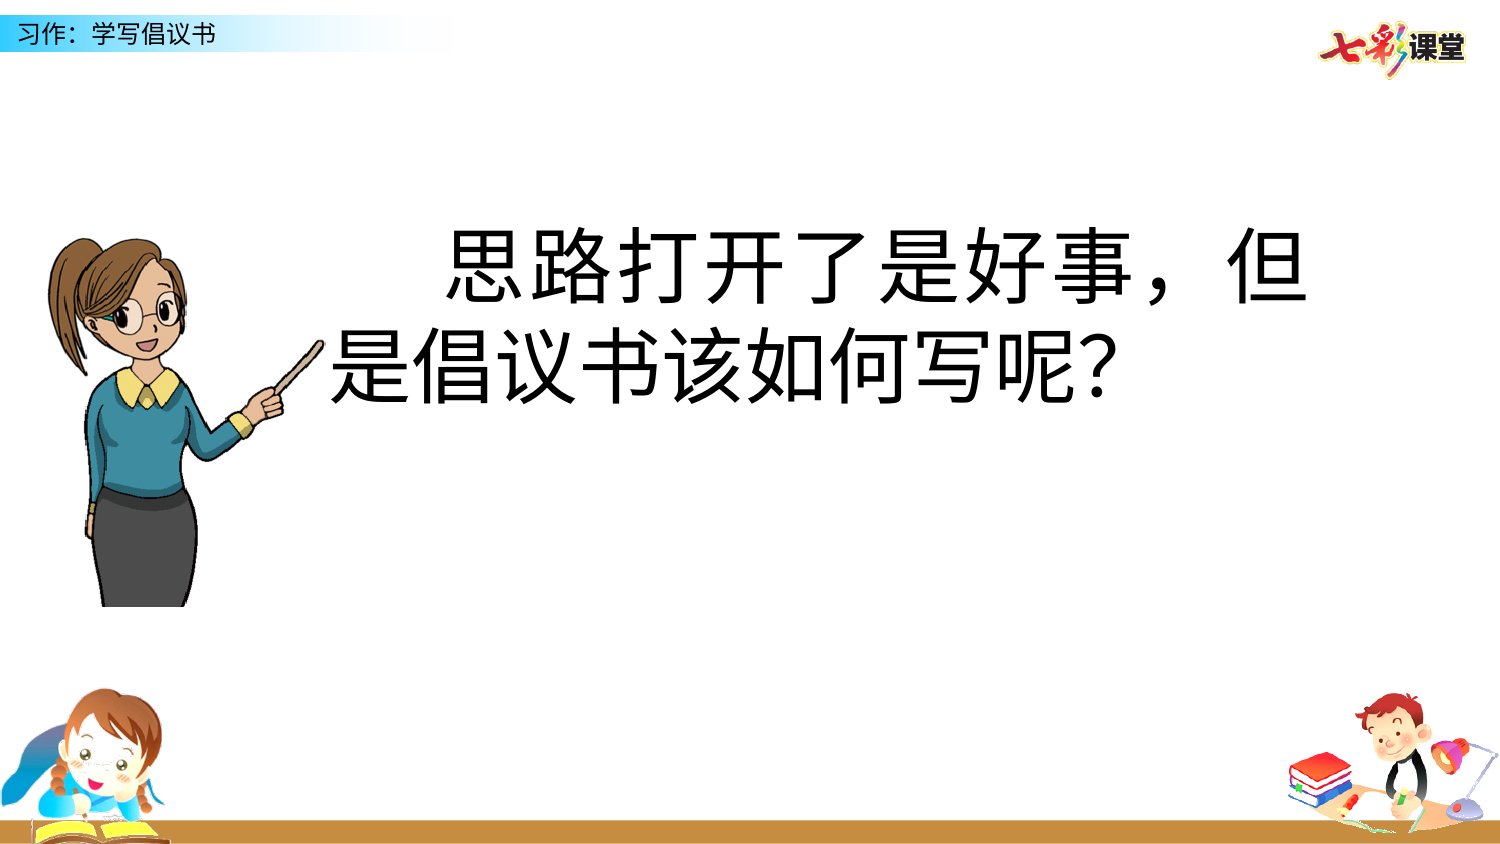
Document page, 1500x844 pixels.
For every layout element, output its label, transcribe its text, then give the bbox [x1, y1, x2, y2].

picture [1316, 20, 1468, 80]
picture [0, 648, 180, 844]
picture [46, 237, 326, 607]
picture [1284, 648, 1500, 844]
text_box 你想好自己要写的内容了吗？不要急于下笔，先好好构思，编写好写作提纲。 [348, 239, 1293, 391]
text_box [345, 236, 1296, 394]
text_box 思路打开了是好事，但是倡议书该如何写呢？ [352, 243, 1290, 387]
